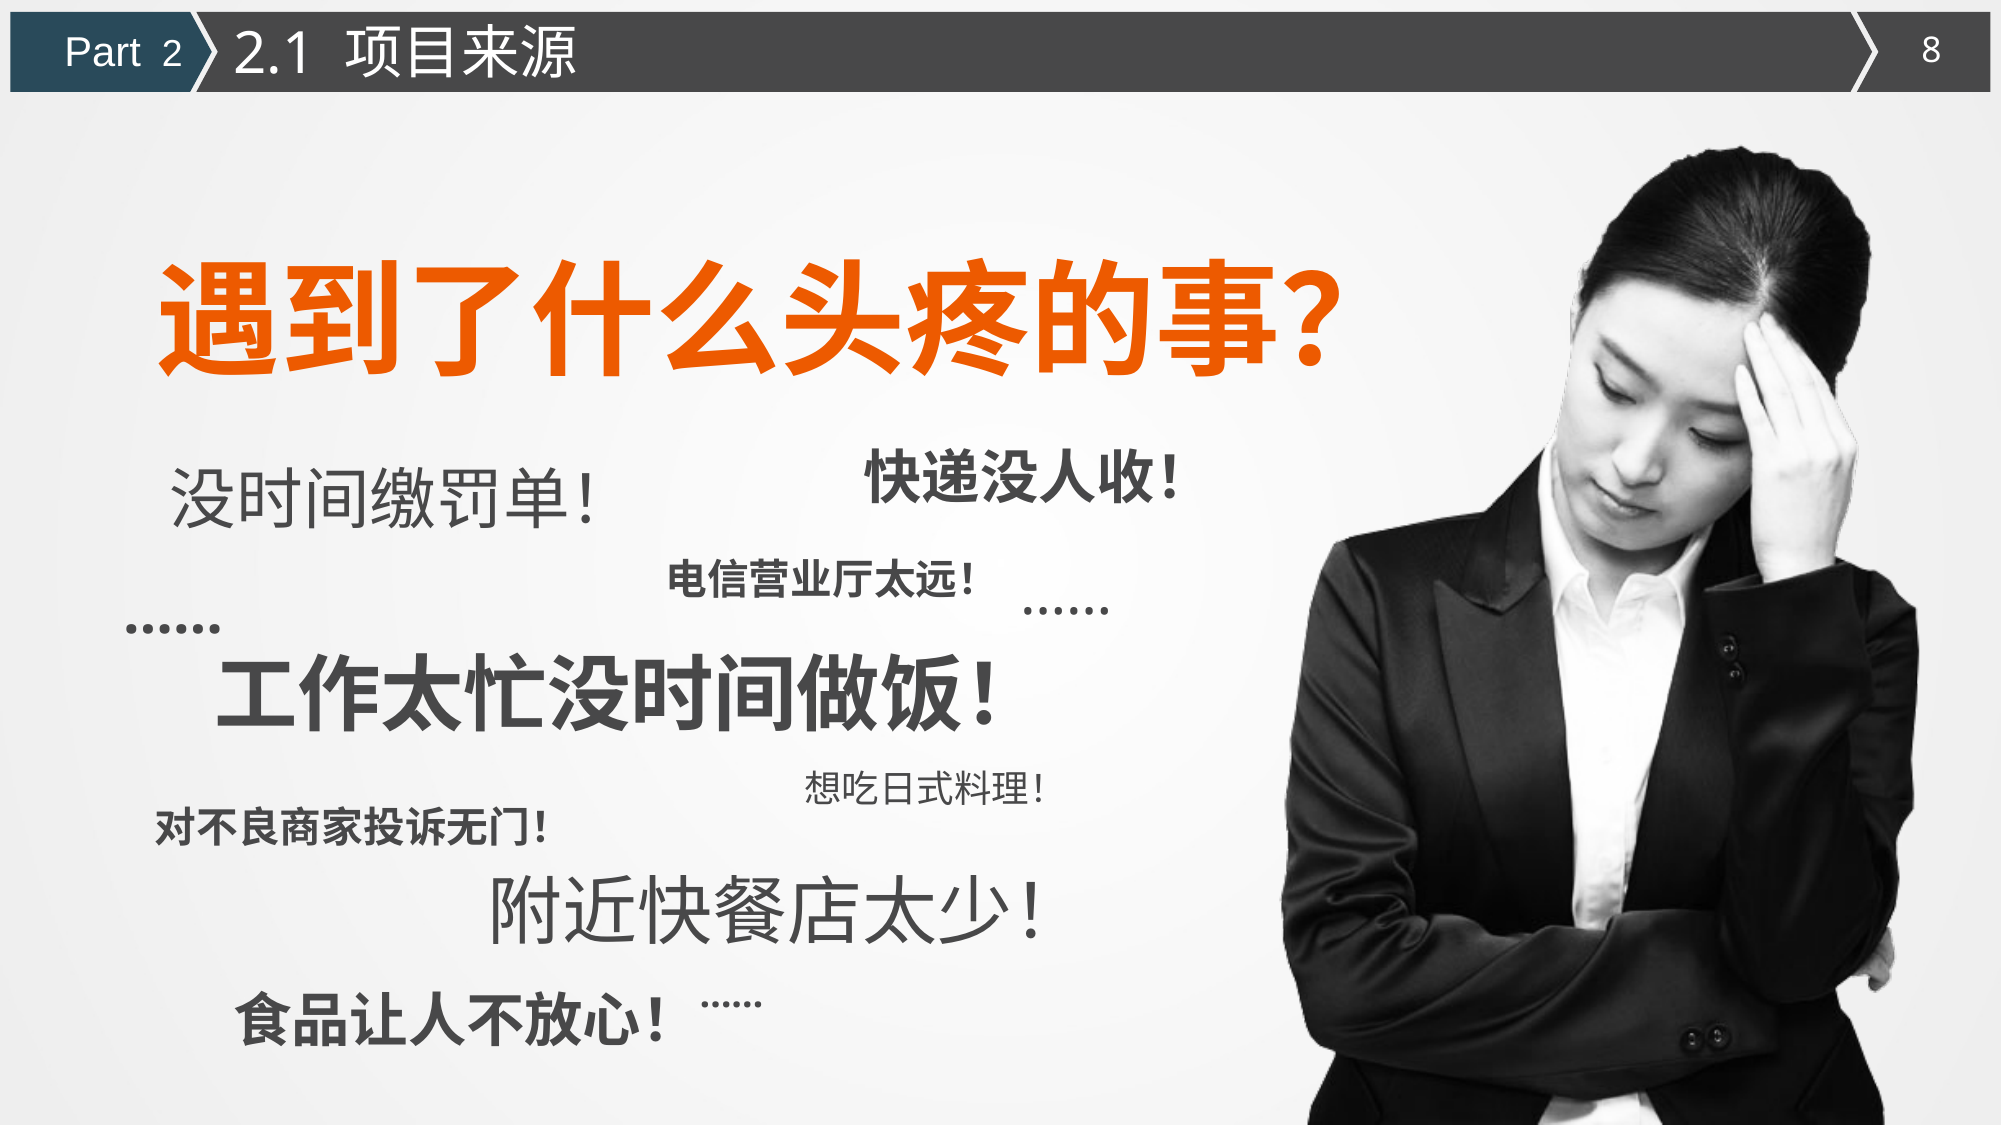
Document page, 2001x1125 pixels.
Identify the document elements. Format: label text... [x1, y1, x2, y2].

text_box 没时间缴罚单！ [154, 449, 652, 545]
text_box 工作太忙没时间做饭！ [199, 633, 1062, 749]
text_box 电信营业厅太远！ [650, 545, 1015, 611]
text_box …… [1005, 548, 1128, 634]
text_box …… [108, 567, 239, 653]
text_box 食品让人不放心！ [218, 975, 715, 1061]
text_box 想吃日式料理！ [789, 757, 1082, 818]
text_box 快递没人收！ [848, 432, 1229, 518]
picture [0, 0, 2001, 1125]
text_box 对不良商家投诉无门！ [139, 793, 588, 859]
text_box Part 2 [22, 17, 198, 83]
text_box 2.1 项目来源 [218, 7, 1046, 93]
text_box …… [684, 962, 779, 1022]
text_box 附近快餐店太少！ [472, 855, 1103, 961]
text_box 遇到了什么头疼的事？ [140, 233, 1266, 399]
